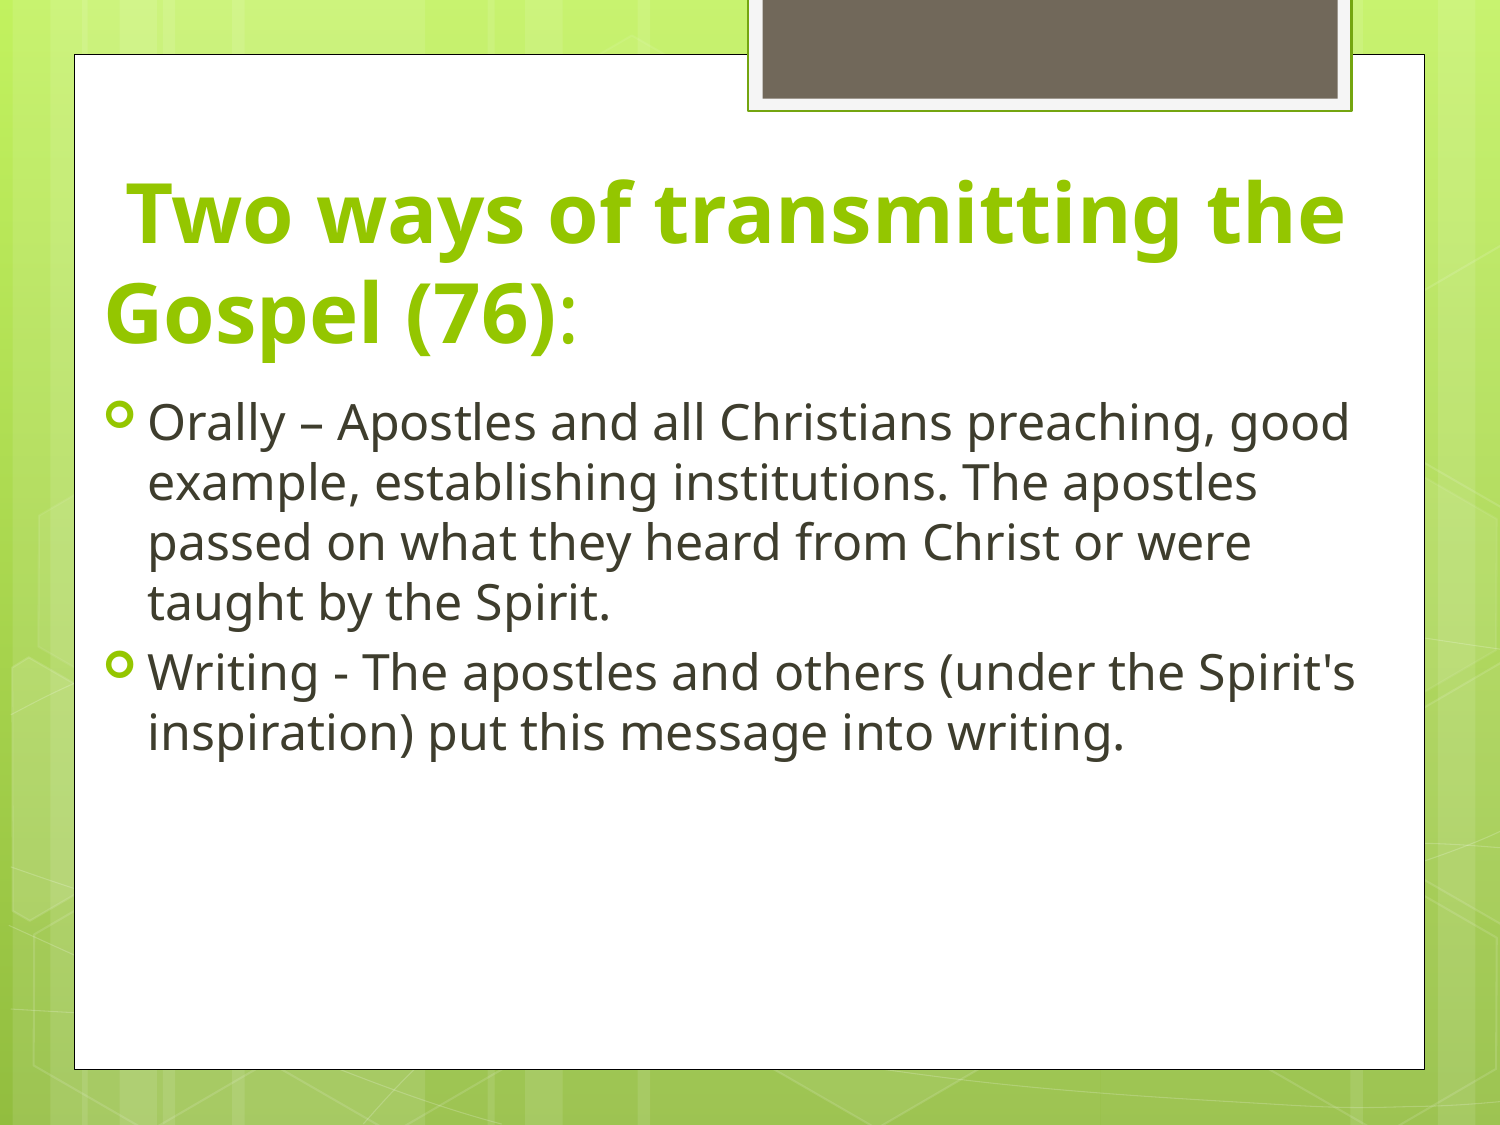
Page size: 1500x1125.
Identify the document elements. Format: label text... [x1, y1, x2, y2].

list Orally – Apostles and all Christians preaching, good example, establishing institutions. The apostles passed on what they heard from Christ or were taught by the Spirit. Writing - The apostles and others (under the Spirit's inspiration) put this message into writing. [76, 382, 1427, 988]
title Two ways of transmitting the Gospel (76): [88, 137, 1447, 468]
